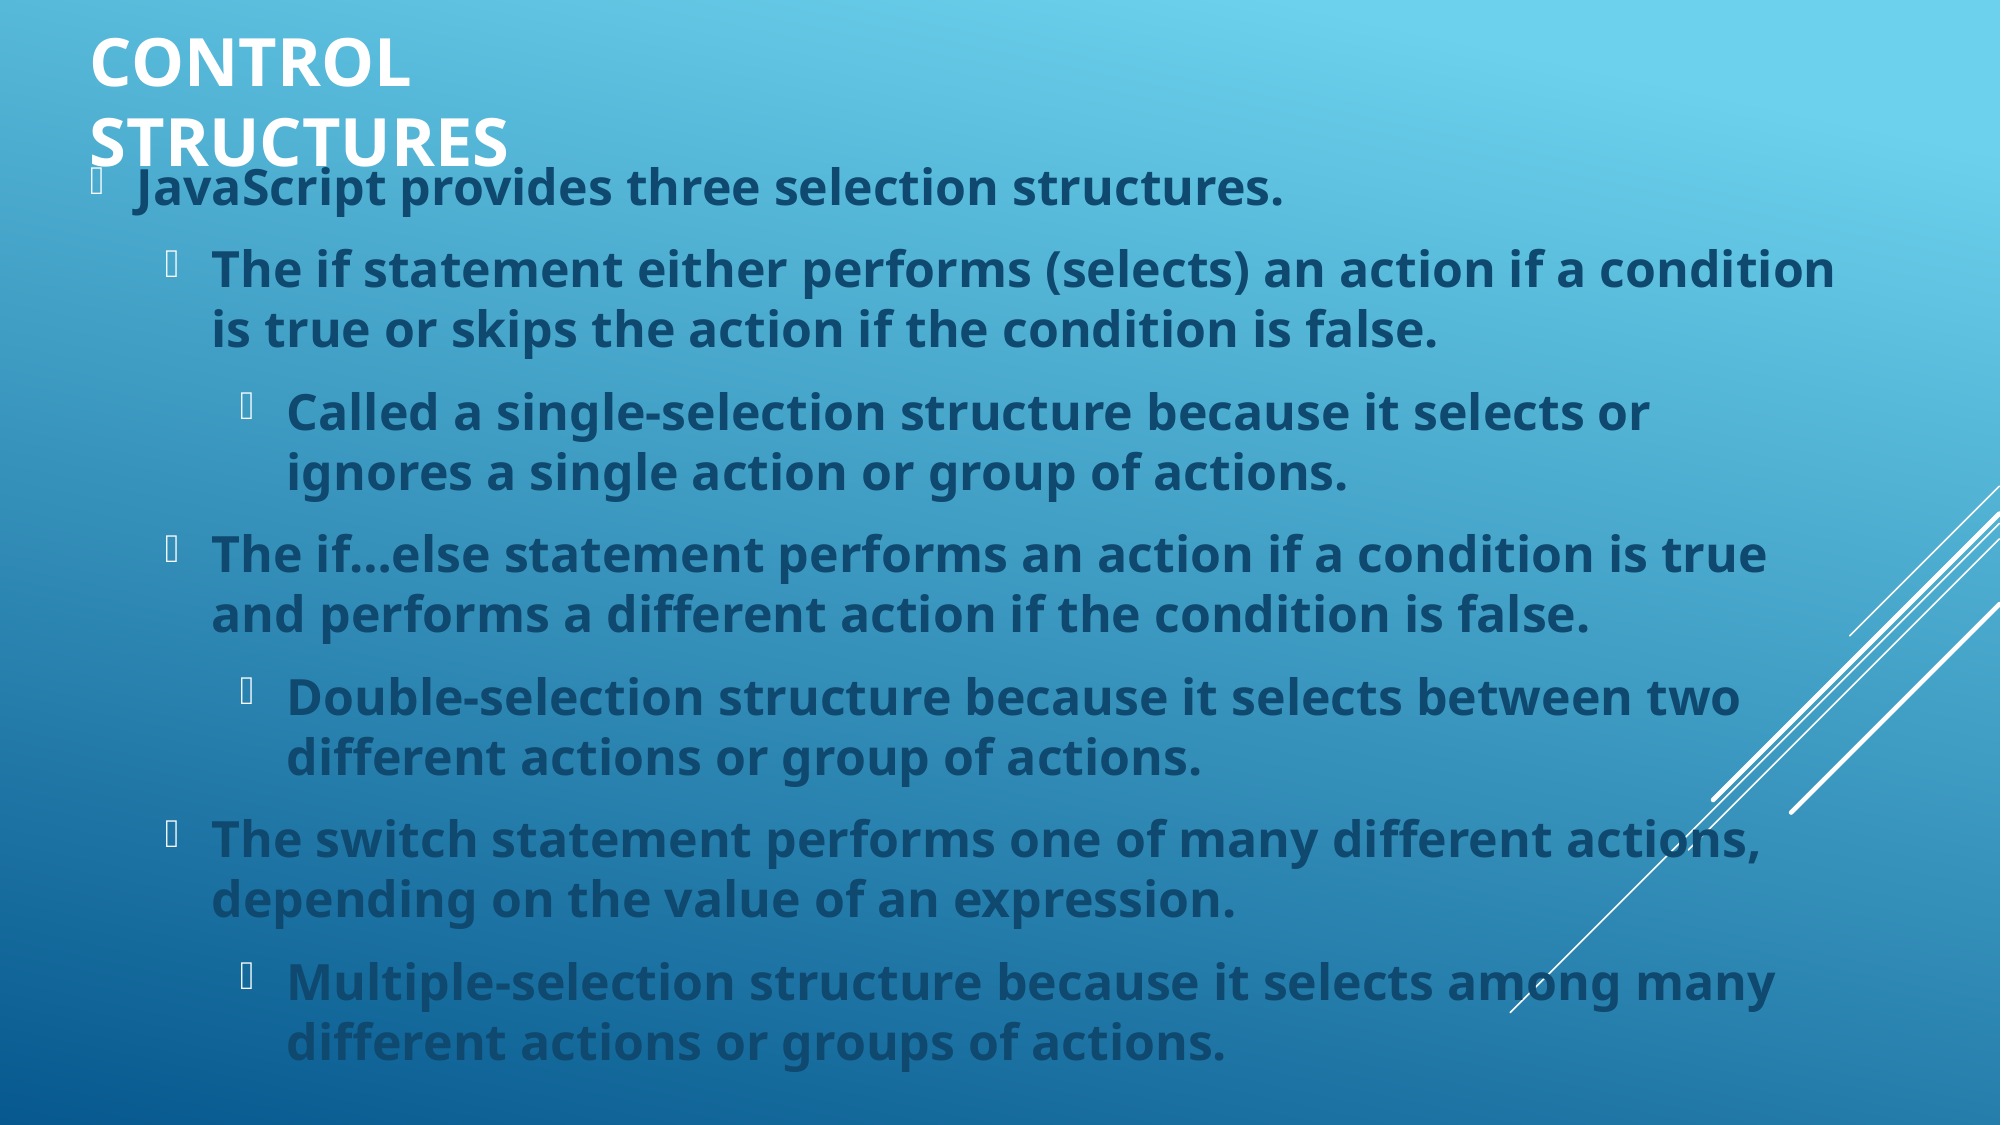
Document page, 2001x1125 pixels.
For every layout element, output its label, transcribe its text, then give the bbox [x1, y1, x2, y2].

text_box Control Structures [75, 12, 850, 147]
text_box JavaScript provides three selection structures. The if statement either performs (selects) an action if a condition is true or skips the action if the condition is false. Called a single-selection structure because it selects or ignores a single action or group of actions. The if…else statement performs an action if a condition is true and performs a different action if the condition is false. Double-selection structure because it selects between two different actions or group of actions. The switch statement performs one of many different actions, depending on the value of an expression. Multiple-selection structure because it selects among many different actions or groups of actions. [74, 147, 1855, 1093]
